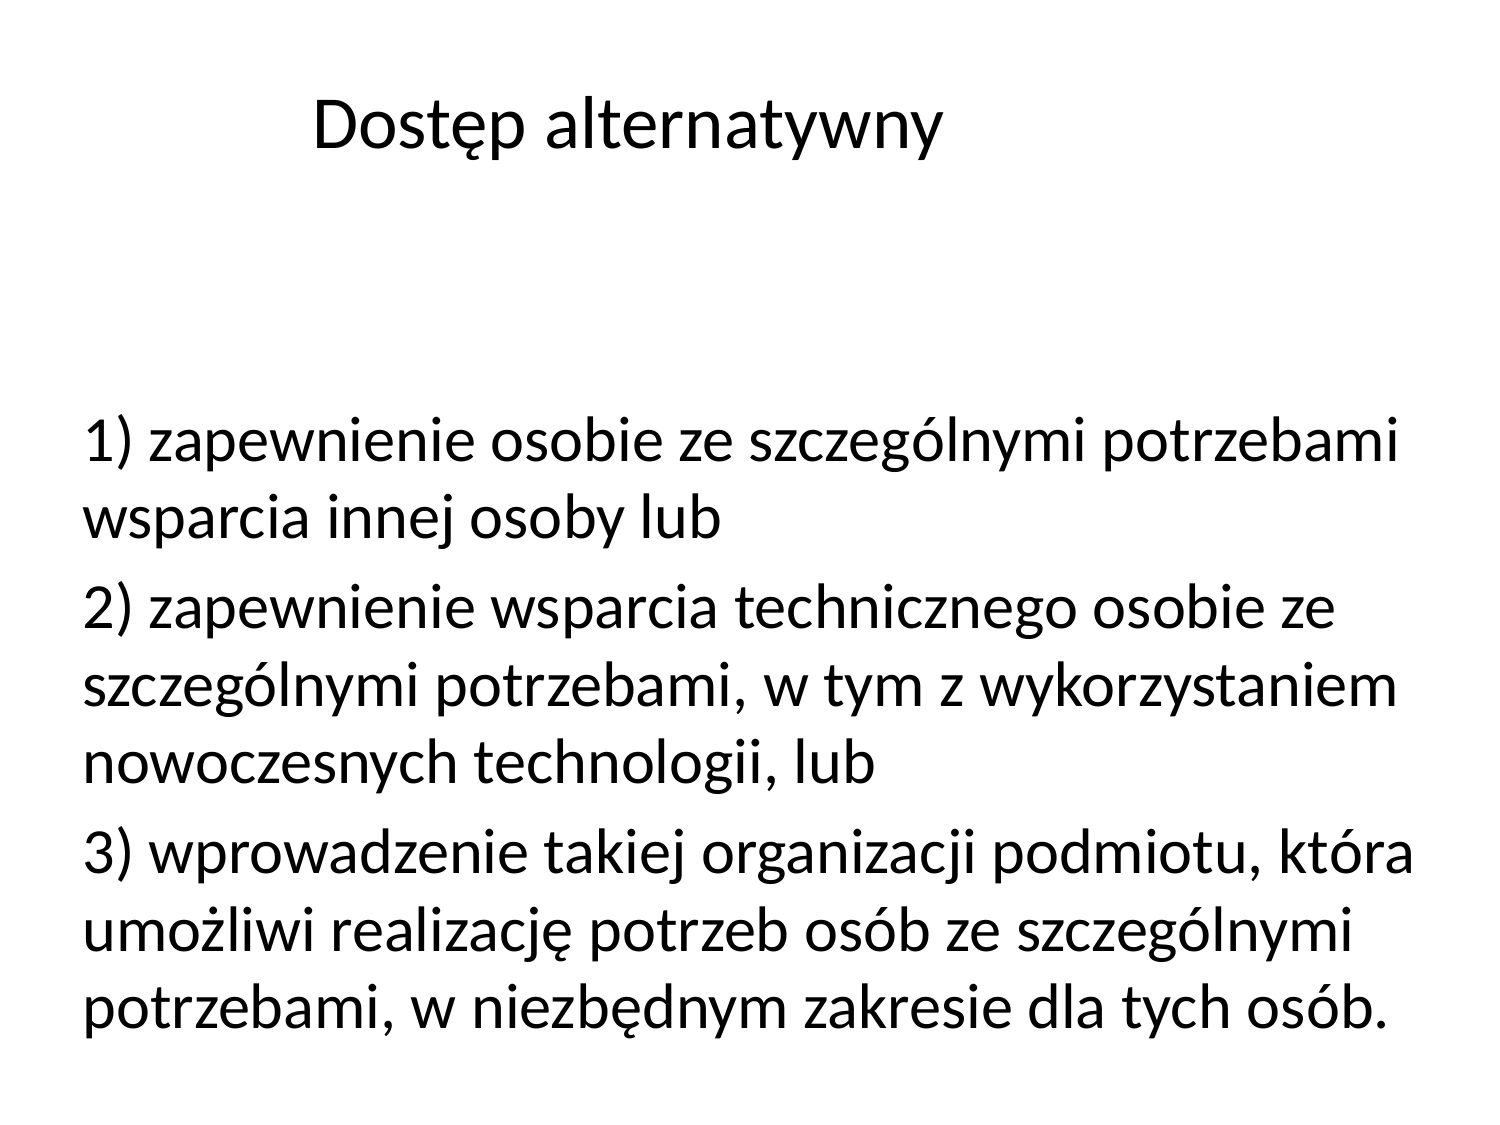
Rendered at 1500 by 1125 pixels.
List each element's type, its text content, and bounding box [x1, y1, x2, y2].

list 1) zapewnienie osobie ze szczególnymi potrzebami wsparcia innej osoby lub 2) zapewnienie wsparcia technicznego osobie ze szczególnymi potrzebami, w tym z wykorzystaniem nowoczesnych technologii, lub 3) wprowadzenie takiej organizacji podmiotu, która umożliwi realizację potrzeb osób ze szczególnymi potrzebami, w niezbędnym zakresie dla tych osób. [74, 302, 1426, 1111]
title Dostęp alternatywny [303, 52, 1500, 185]
